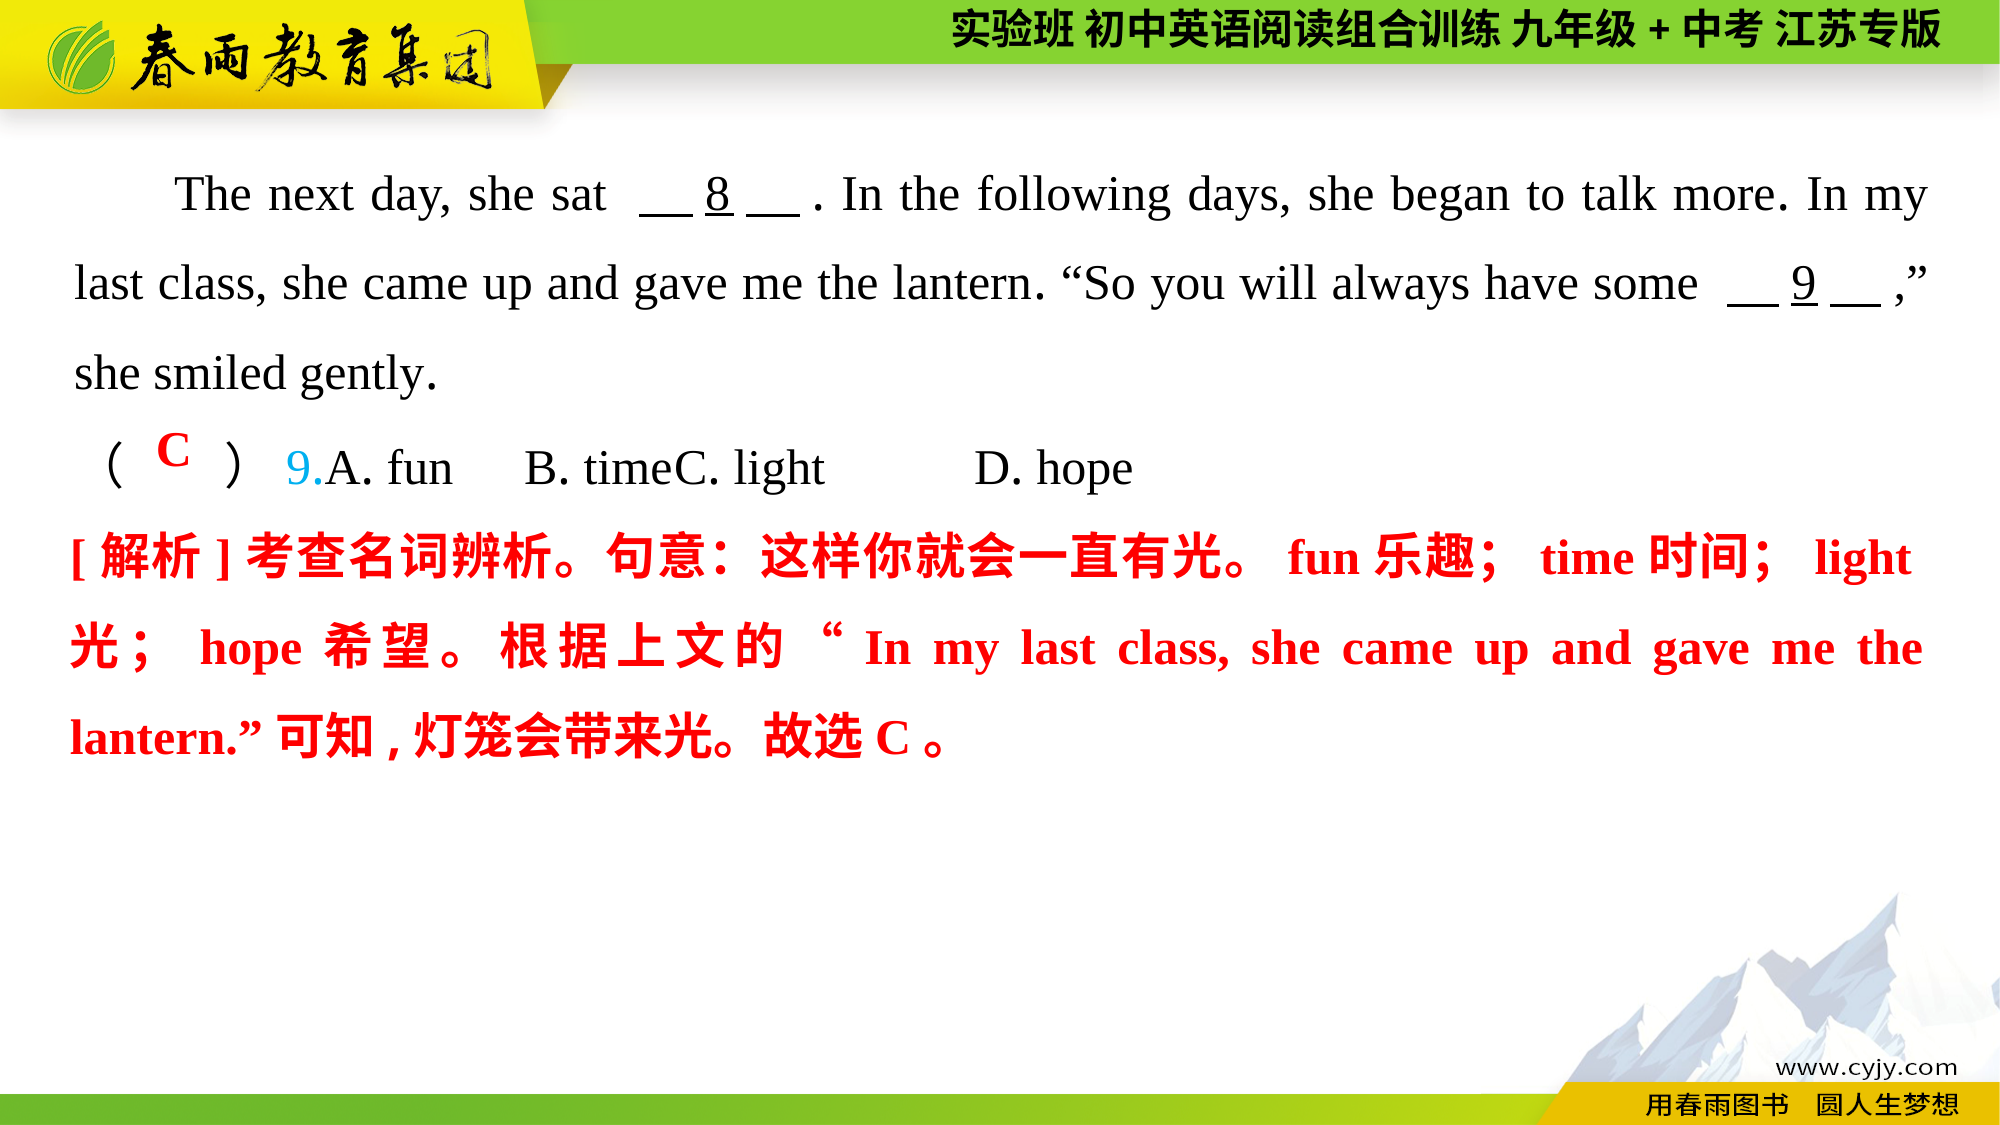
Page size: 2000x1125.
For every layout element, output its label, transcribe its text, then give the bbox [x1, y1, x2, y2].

text_box （ ）9.A. fun B. time C. light D. hope [59, 397, 1944, 502]
list The next day, she sat 8 . In the following days, she began to talk more. In my last class, she came up and gave me the lantern. “So you will always have some 9 ,” she smiled gently. [59, 122, 1944, 397]
text_box [解析]考查名词辨析。句意：这样你就会一直有光。fun乐趣；time时间；light光；hope希望。根据上文的“In my last class, she came up and gave me the lantern.”可知,灯笼会带来光。故选C。 [54, 486, 1939, 772]
picture [0, 0, 2000, 1125]
text_box C [141, 408, 207, 484]
